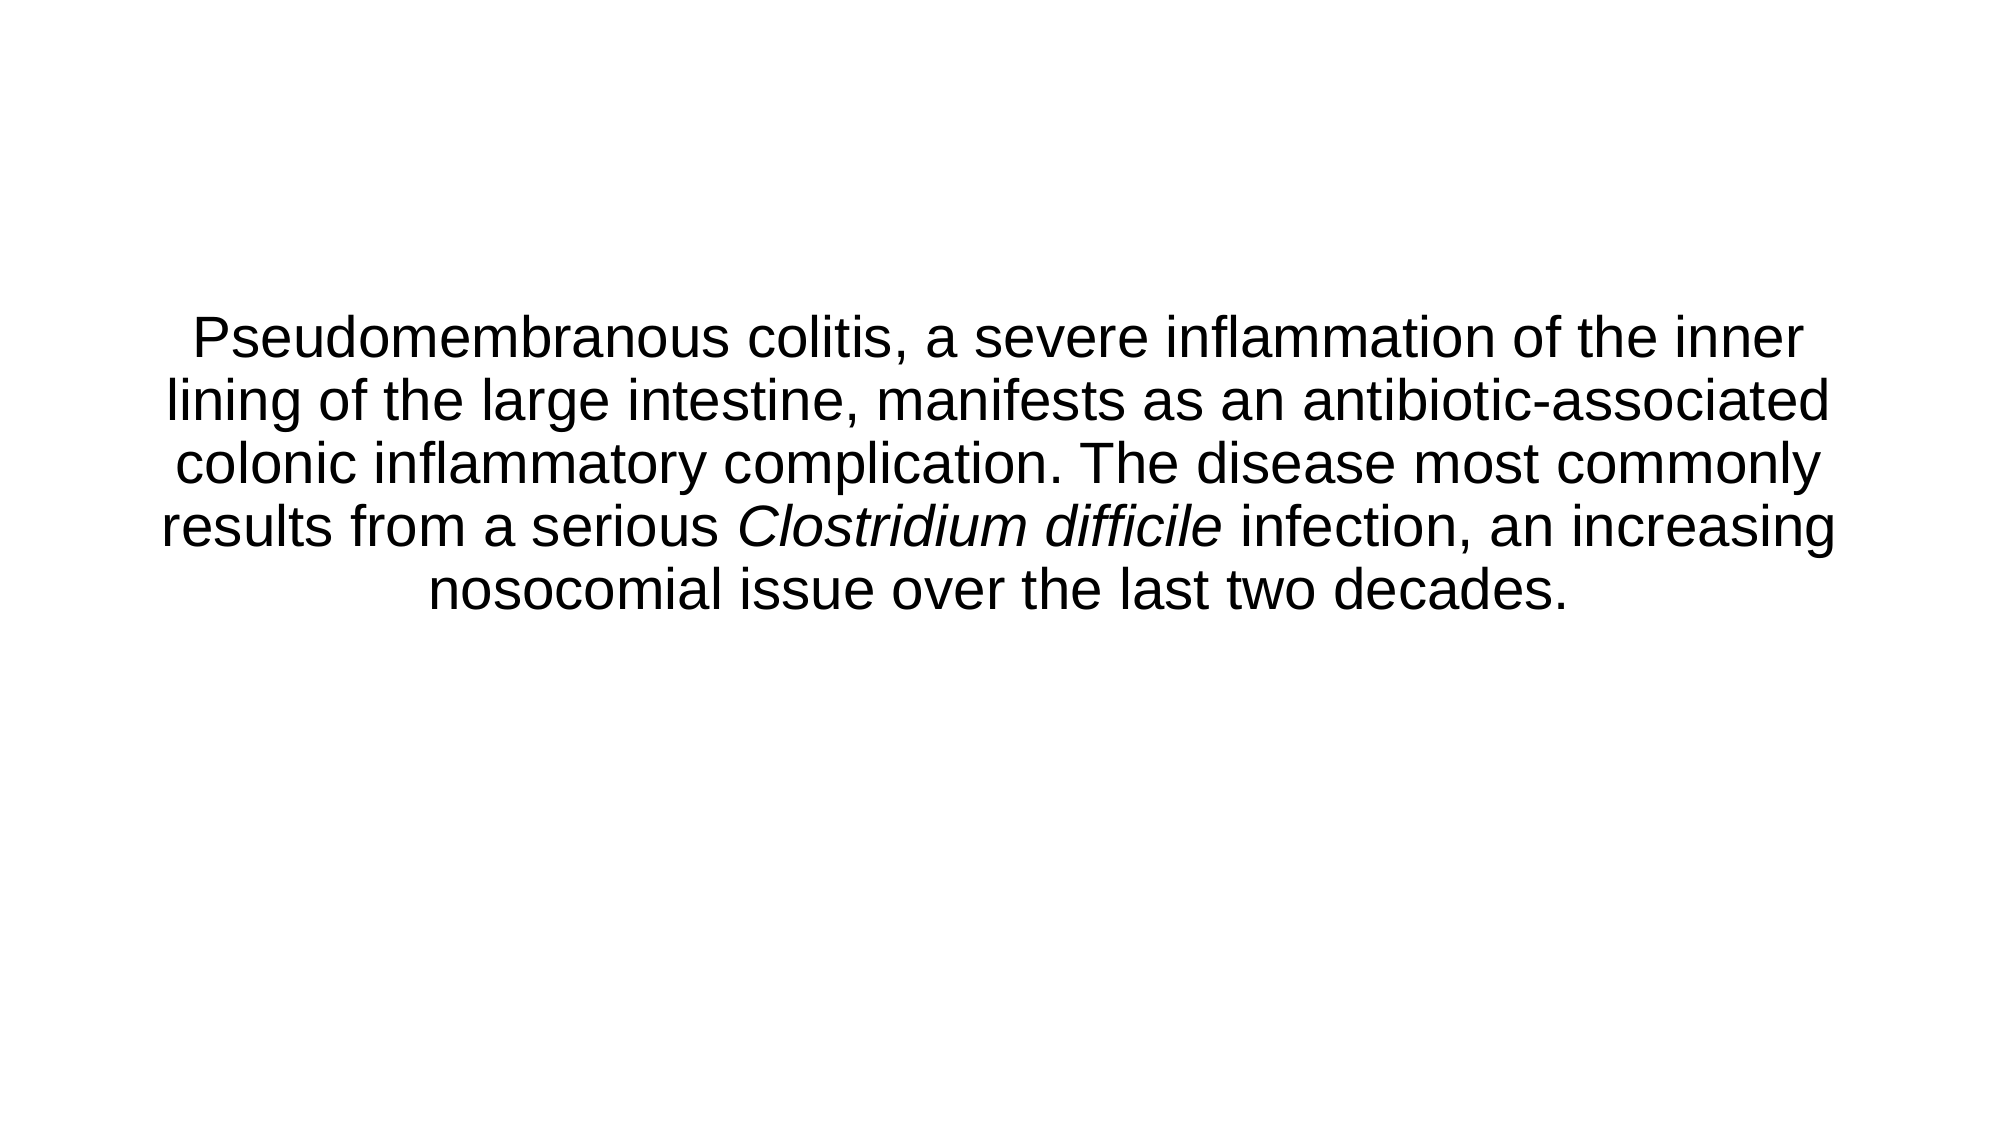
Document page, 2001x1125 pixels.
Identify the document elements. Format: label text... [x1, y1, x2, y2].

list Pseudomembranous colitis, a severe inflammation of the inner lining of the large intestine, manifests as an antibiotic-associated colonic inflammatory complication. The disease most commonly results from a serious Clostridium difficile infection, an increasing nosocomial issue over the last two decades. [137, 299, 1863, 1014]
